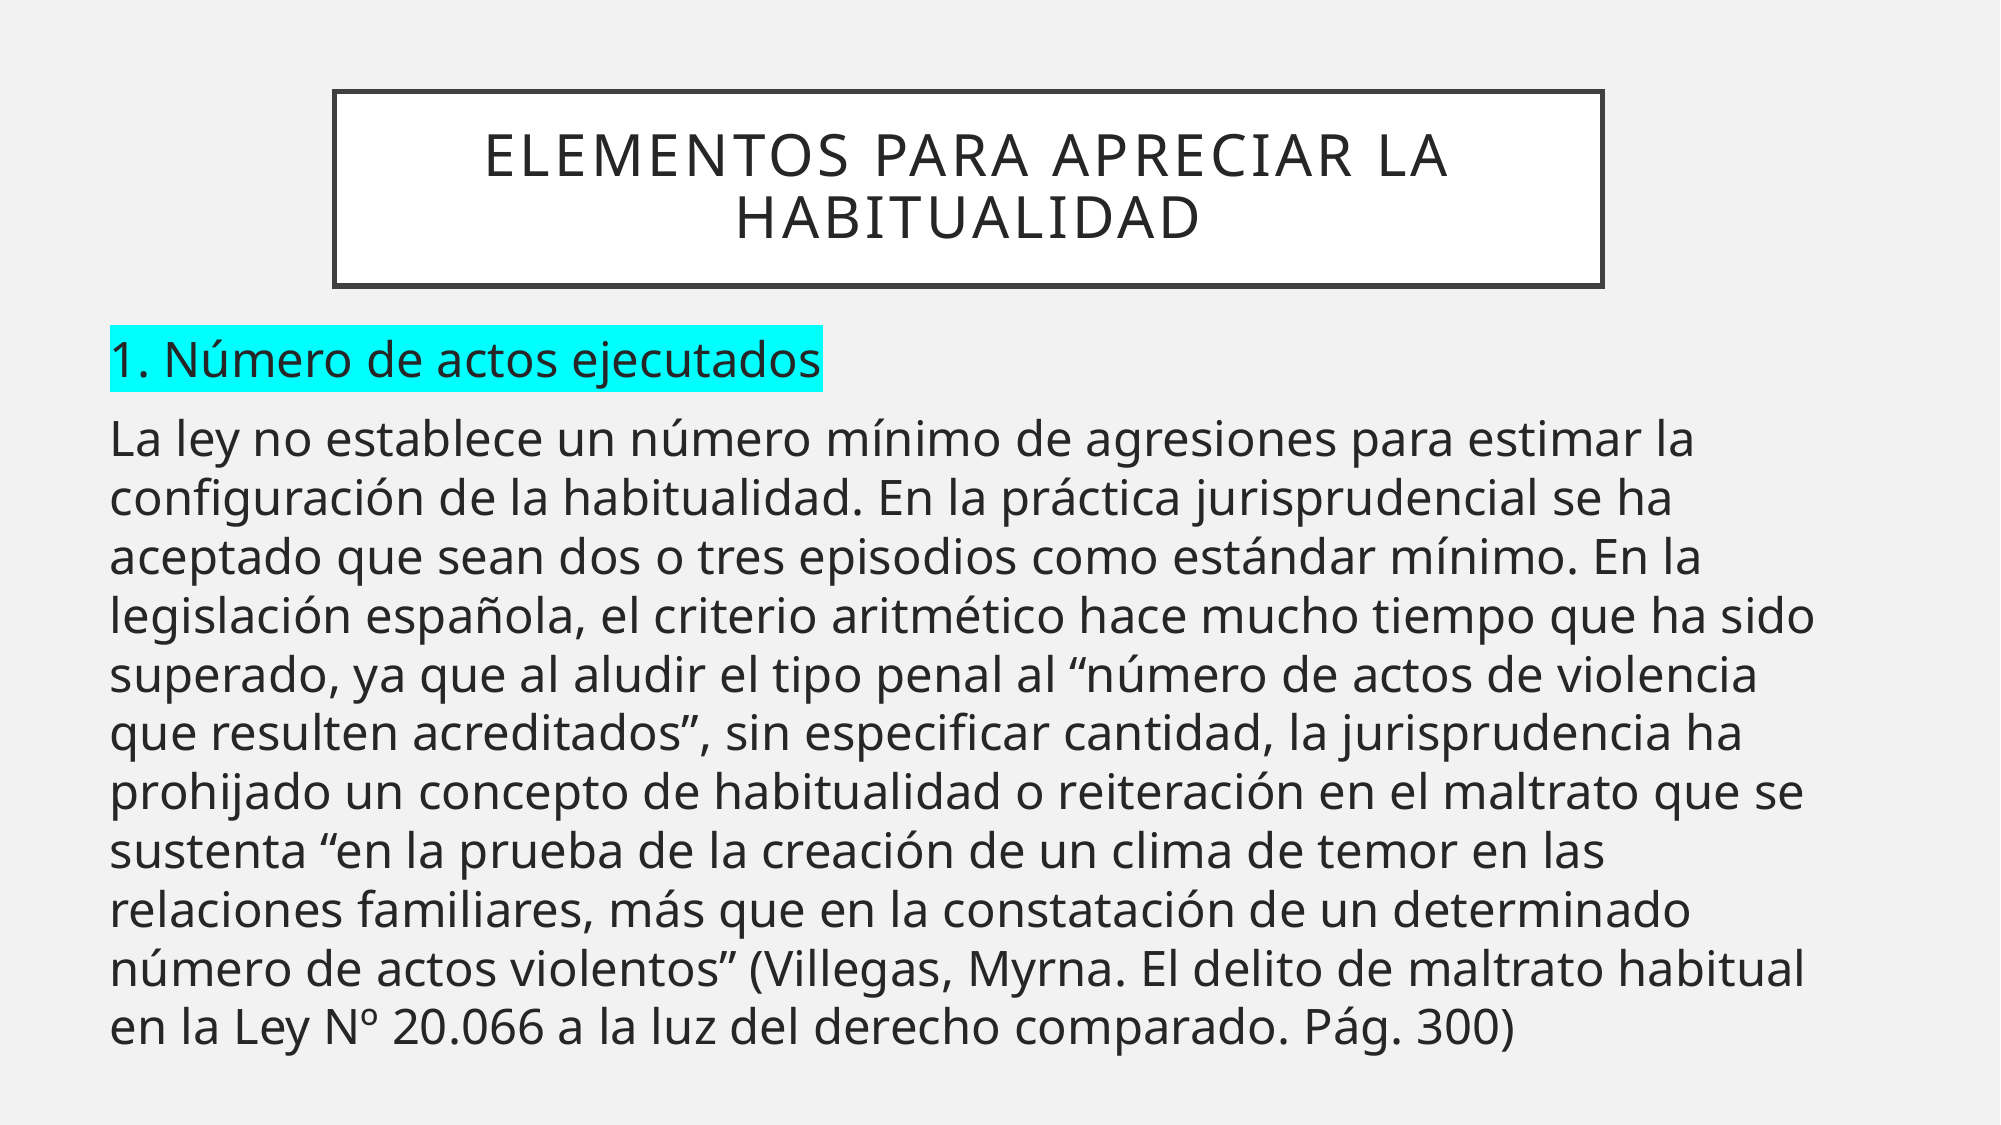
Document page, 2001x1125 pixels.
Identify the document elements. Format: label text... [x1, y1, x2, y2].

list 1. Número de actos ejecutados La ley no establece un número mínimo de agresiones para estimar la configuración de la habitualidad. En la práctica jurisprudencial se ha aceptado que sean dos o tres episodios como estándar mínimo. En la legislación española, el criterio aritmético hace mucho tiempo que ha sido superado, ya que al aludir el tipo penal al “número de actos de violencia que resulten acreditados”, sin especificar cantidad, la jurisprudencia ha prohijado un concepto de habitualidad o reiteración en el maltrato que se sustenta “en la prueba de la creación de un clima de temor en las relaciones familiares, más que en la constatación de un determinado número de actos violentos” (Villegas, Myrna. El delito de maltrato habitual en la Ley Nº 20.066 a la luz del derecho comparado. Pág. 300) [94, 321, 1869, 1069]
title Elementos para apreciar la habitualidad [332, 89, 1605, 289]
